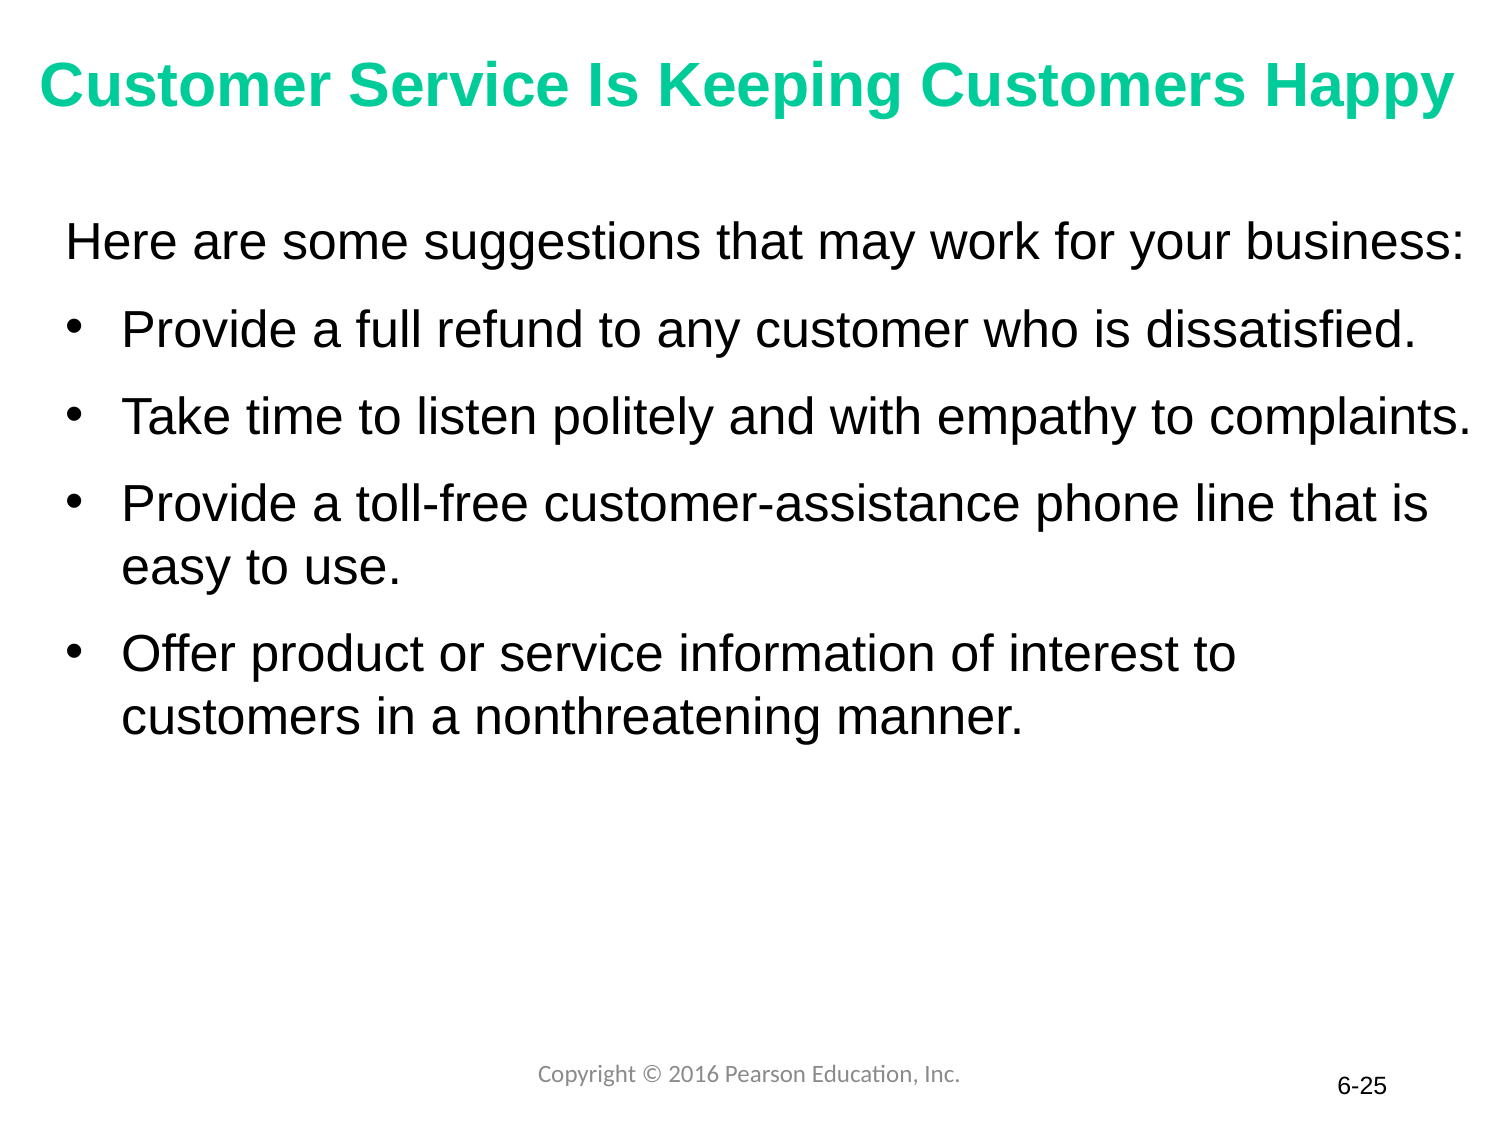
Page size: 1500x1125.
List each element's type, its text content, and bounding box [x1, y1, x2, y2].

list Here are some suggestions that may work for your business: Provide a full refund to any customer who is dissatisfied. Take time to listen politely and with empathy to complaints. Provide a toll-free customer-assistance phone line that is easy to use. Offer product or service information of interest to customers in a nonthreatening manner. [50, 200, 1500, 1088]
footer Copyright © 2016 Pearson Education, Inc. [512, 1042, 988, 1103]
title Customer Service Is Keeping Customers Happy [24, 0, 1475, 175]
